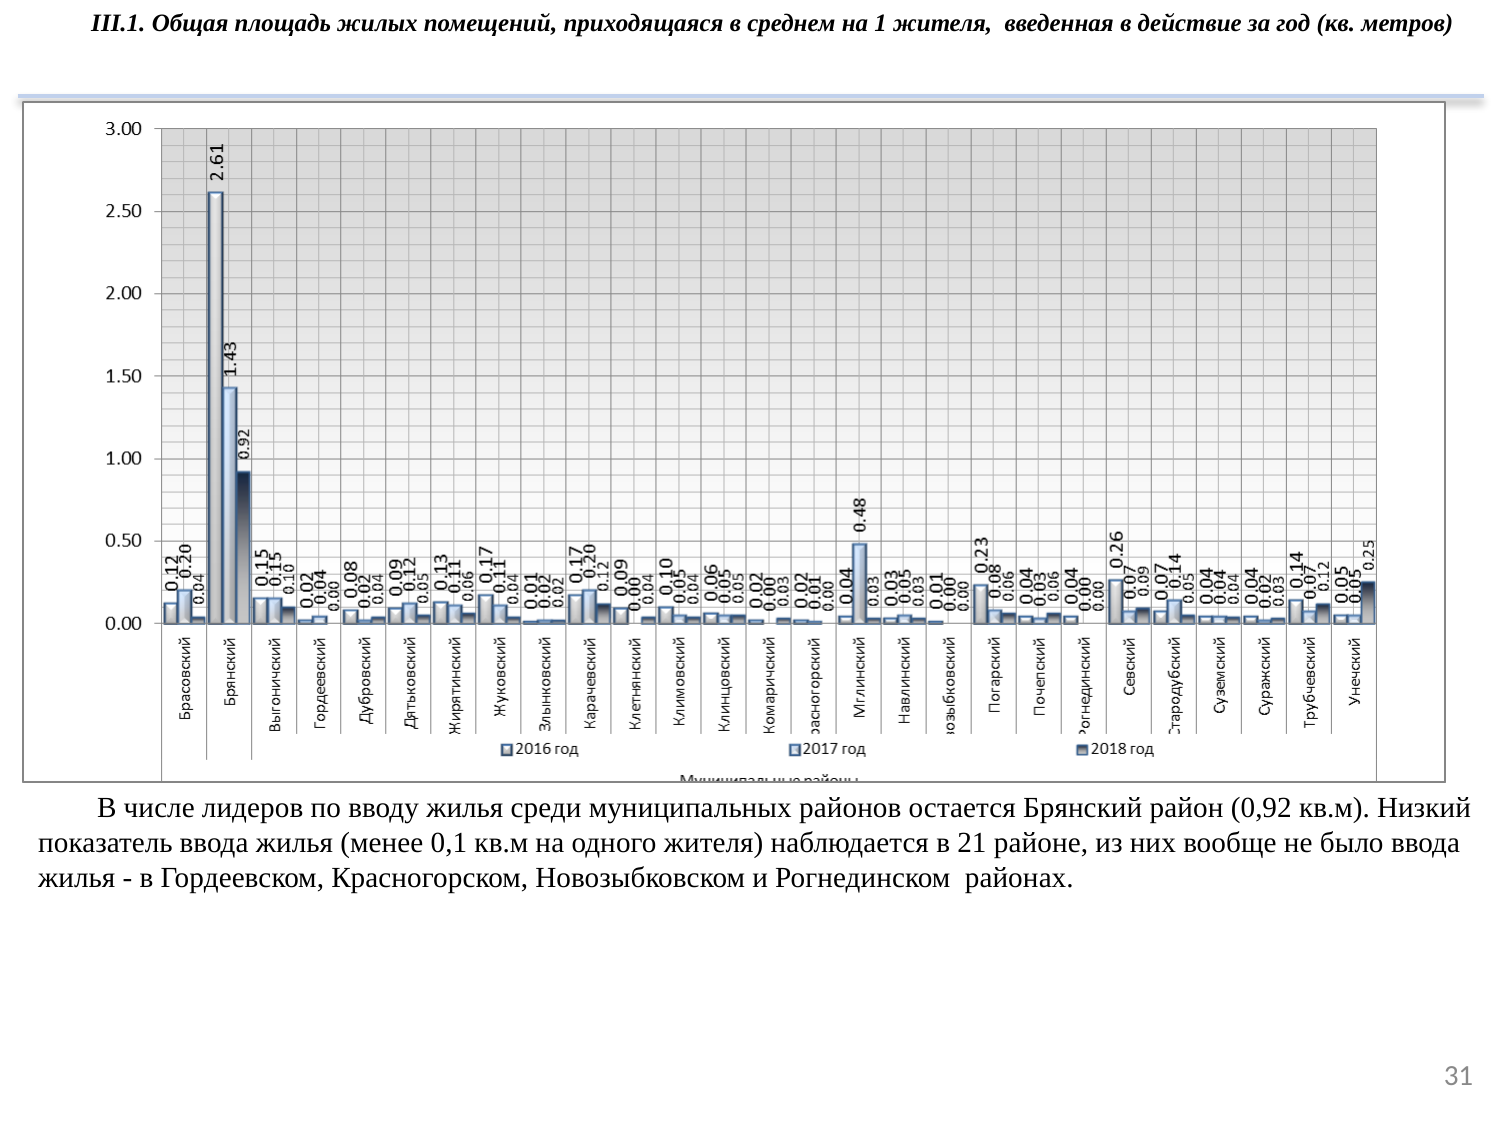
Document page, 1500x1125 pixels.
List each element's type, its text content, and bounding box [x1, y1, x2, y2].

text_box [14, 93, 1453, 790]
text_box 31 [1399, 1034, 1488, 1113]
text_box III.1. Общая площадь жилых помещений, приходящаяся в среднем на 1 жителя, введенная в действие за год (кв. метров) [52, 0, 1494, 44]
text_box В числе лидеров по вводу жилья среди муниципальных районов остается Брянский район (0,92 кв.м). Низкий показатель ввода жилья (менее 0,1 кв.м на одного жителя) наблюдается в 21 районе, из них вообще не было ввода жилья - в Гордеевском, Красногорском, Новозыбковском и Рогнединском районах. [23, 780, 1491, 936]
